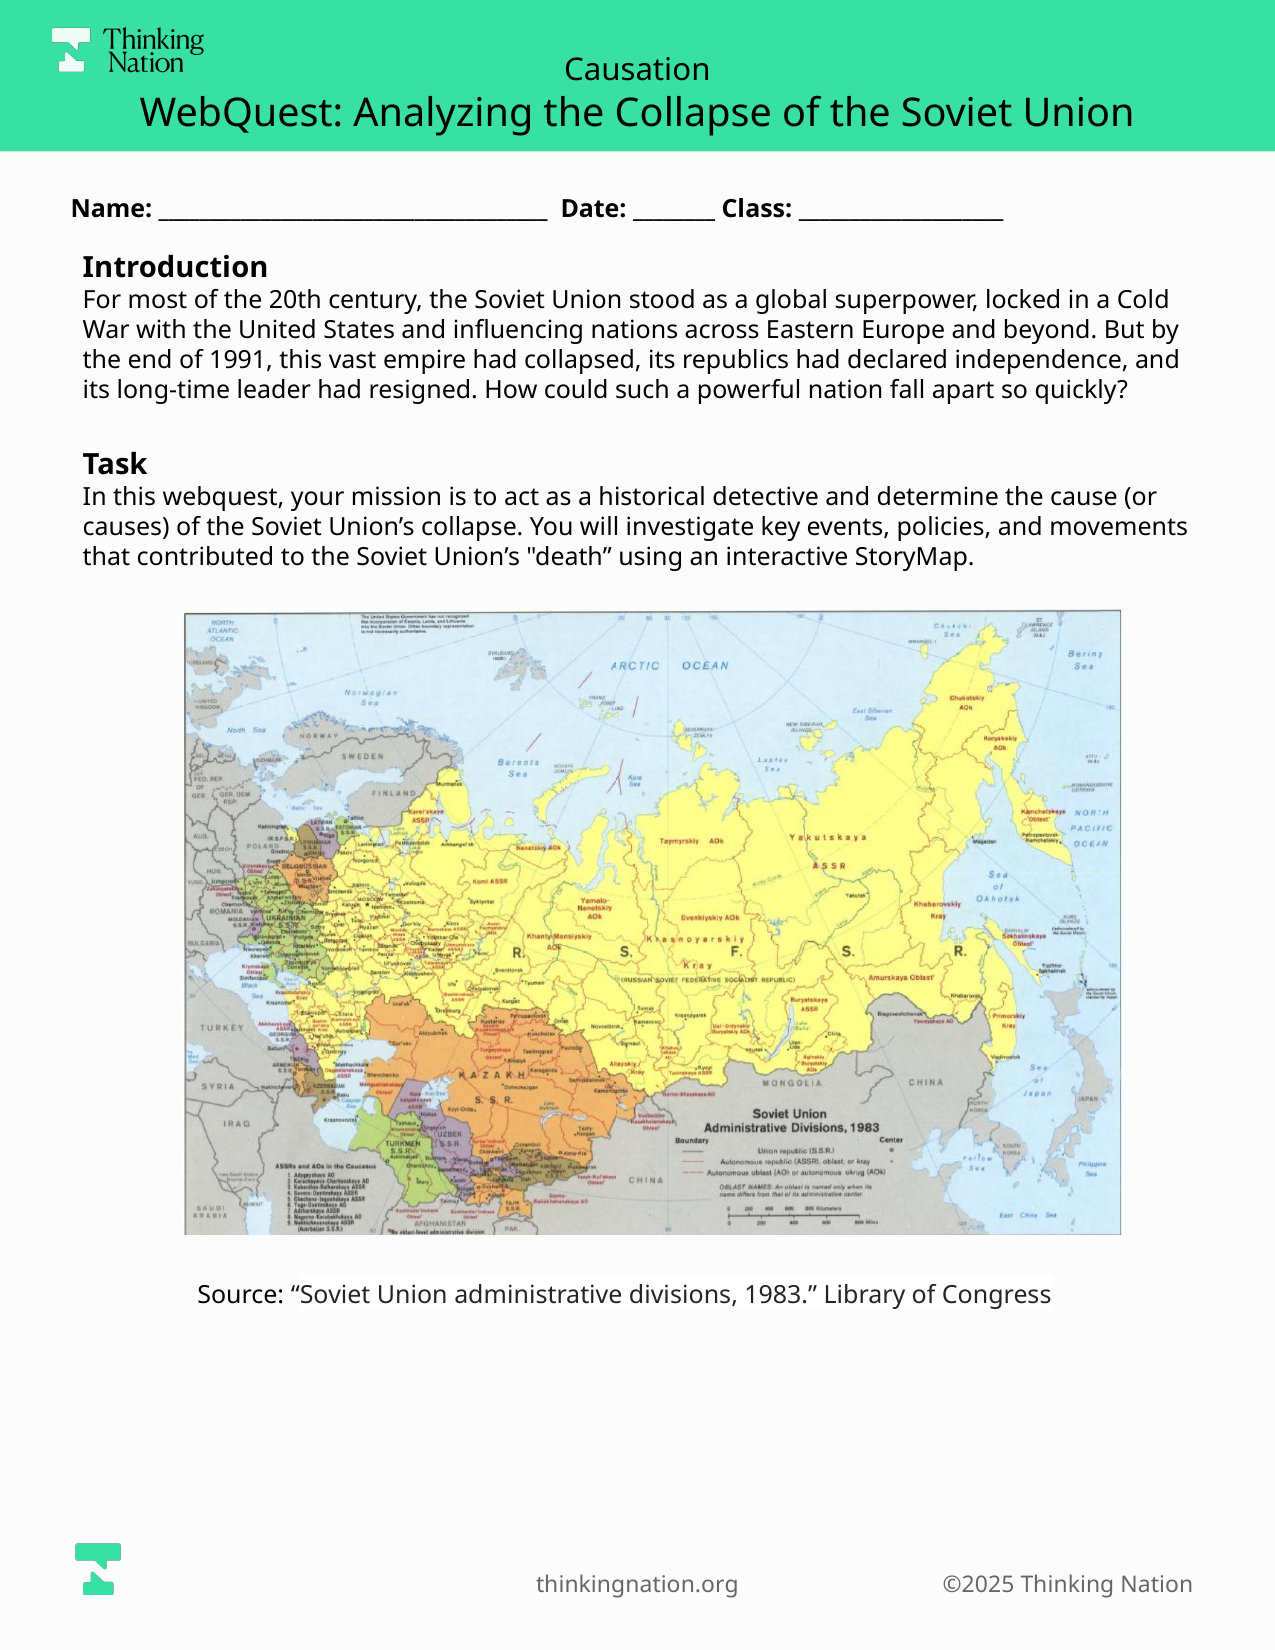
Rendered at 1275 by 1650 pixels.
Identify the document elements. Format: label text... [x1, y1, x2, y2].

text_box ©2025 Thinking Nation [907, 1553, 1210, 1605]
text_box Name: ______________________________________ Date: ________ Class: ____________________ [55, 177, 1223, 237]
text_box thinkingnation.org [486, 1553, 789, 1605]
text_box Source: “Soviet Union administrative divisions, 1983.” Library of Congress [182, 1263, 1254, 1324]
picture [182, 608, 1122, 1235]
text_box Introduction For most of the 20th century, the Soviet Union stood as a global superpower, locked in a Cold War with the United States and influencing nations across Eastern Europe and beyond. But by the end of 1991, this vast empire had collapsed, its republics had declared independence, and its long-time leader had resigned. How could such a powerful nation fall apart so quickly? Task In this webquest, your mission is to act as a historical detective and determine the cause (or causes) of the Soviet Union’s collapse. You will investigate key events, policies, and movements that contributed to the Soviet Union’s "death” using an interactive StoryMap. [67, 237, 1208, 586]
picture [35, 13, 210, 87]
picture [62, 1533, 134, 1605]
text_box Causation WebQuest: Analyzing the Collapse of the Soviet Union [0, 0, 1275, 152]
